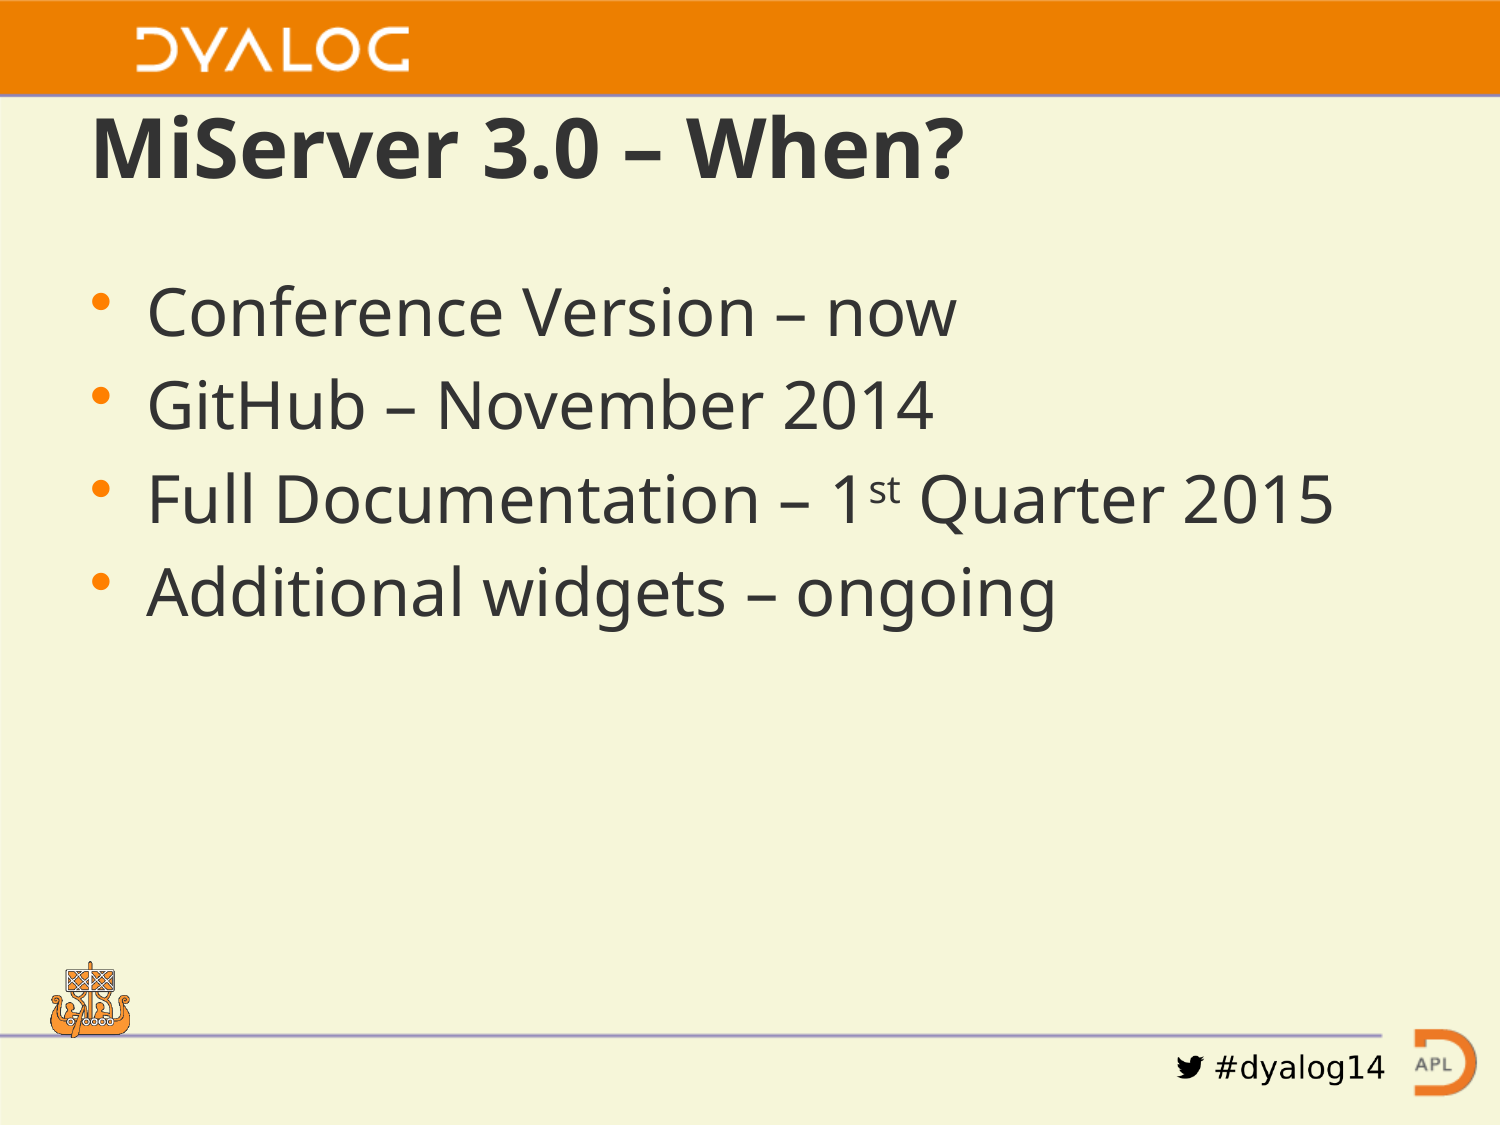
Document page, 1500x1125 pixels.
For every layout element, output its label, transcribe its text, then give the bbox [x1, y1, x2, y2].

picture [0, 0, 1500, 1125]
list Conference Version – now GitHub – November 2014 Full Documentation – 1st Quarter 2015 Additional widgets – ongoing [75, 262, 1425, 1005]
title MiServer 3.0 – When? [75, 87, 1425, 238]
